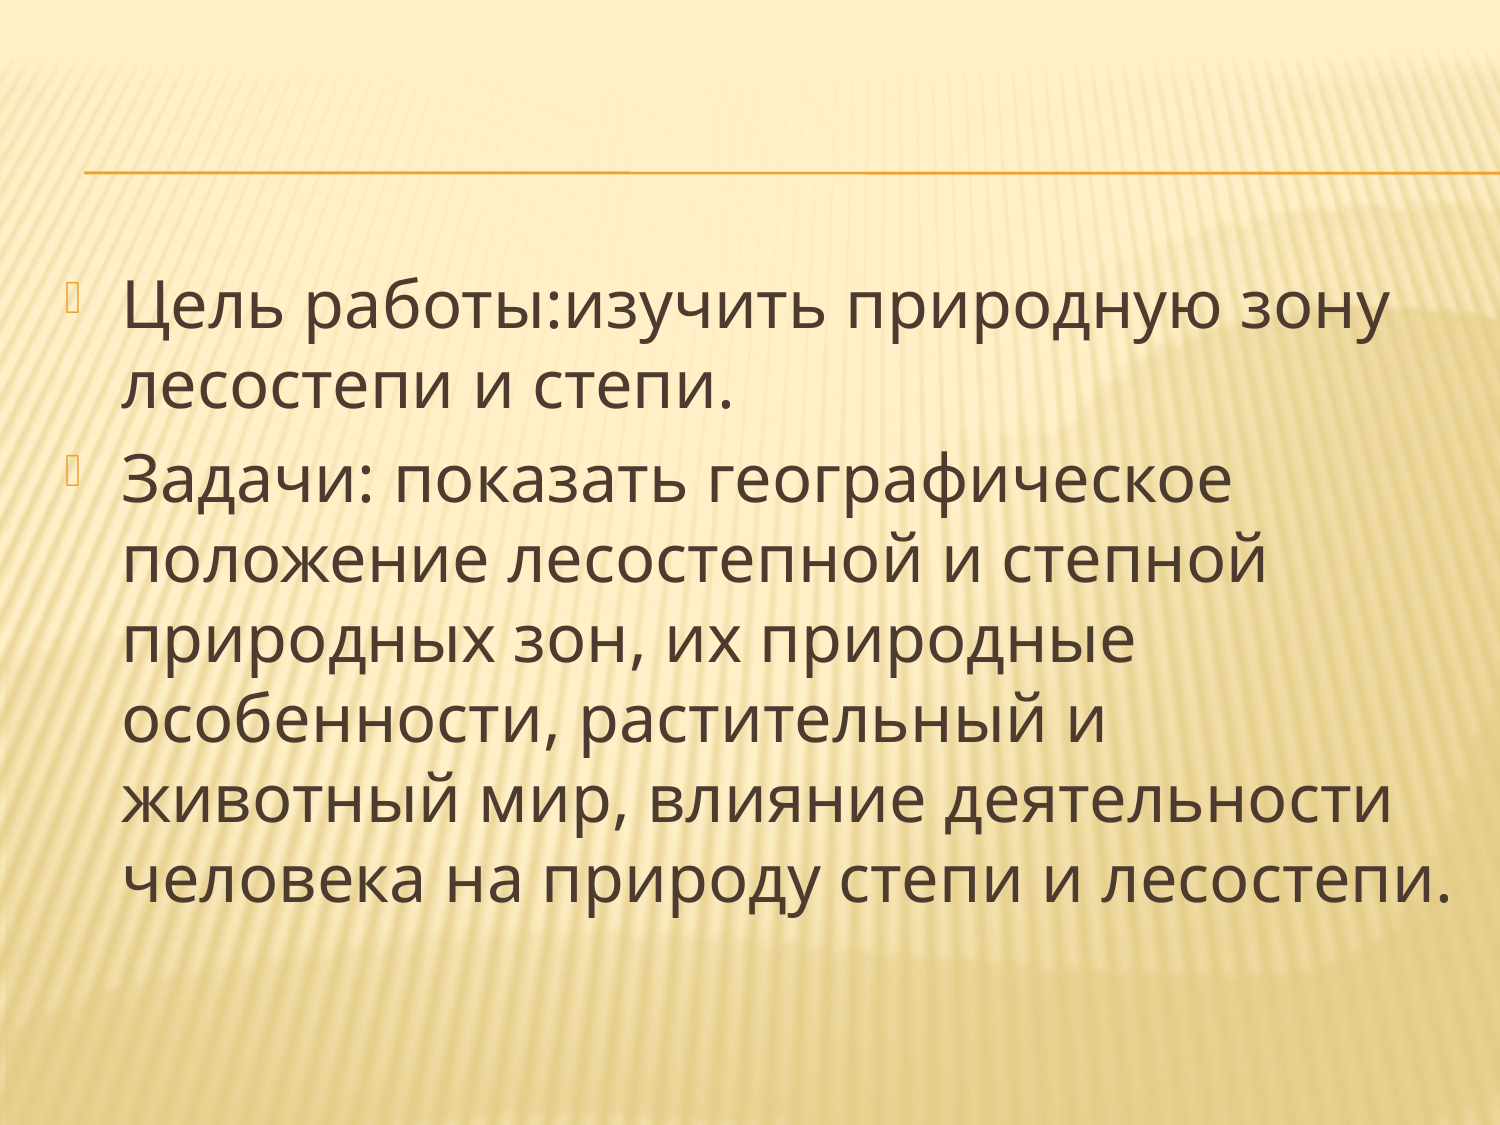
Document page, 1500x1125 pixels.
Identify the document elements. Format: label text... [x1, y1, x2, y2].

list Цель работы:изучить природную зону лесостепи и степи. Задачи: показать географическое положение лесостепной и степной природных зон, их природные особенности, растительный и животный мир, влияние деятельности человека на природу степи и лесостепи. [50, 254, 1475, 998]
